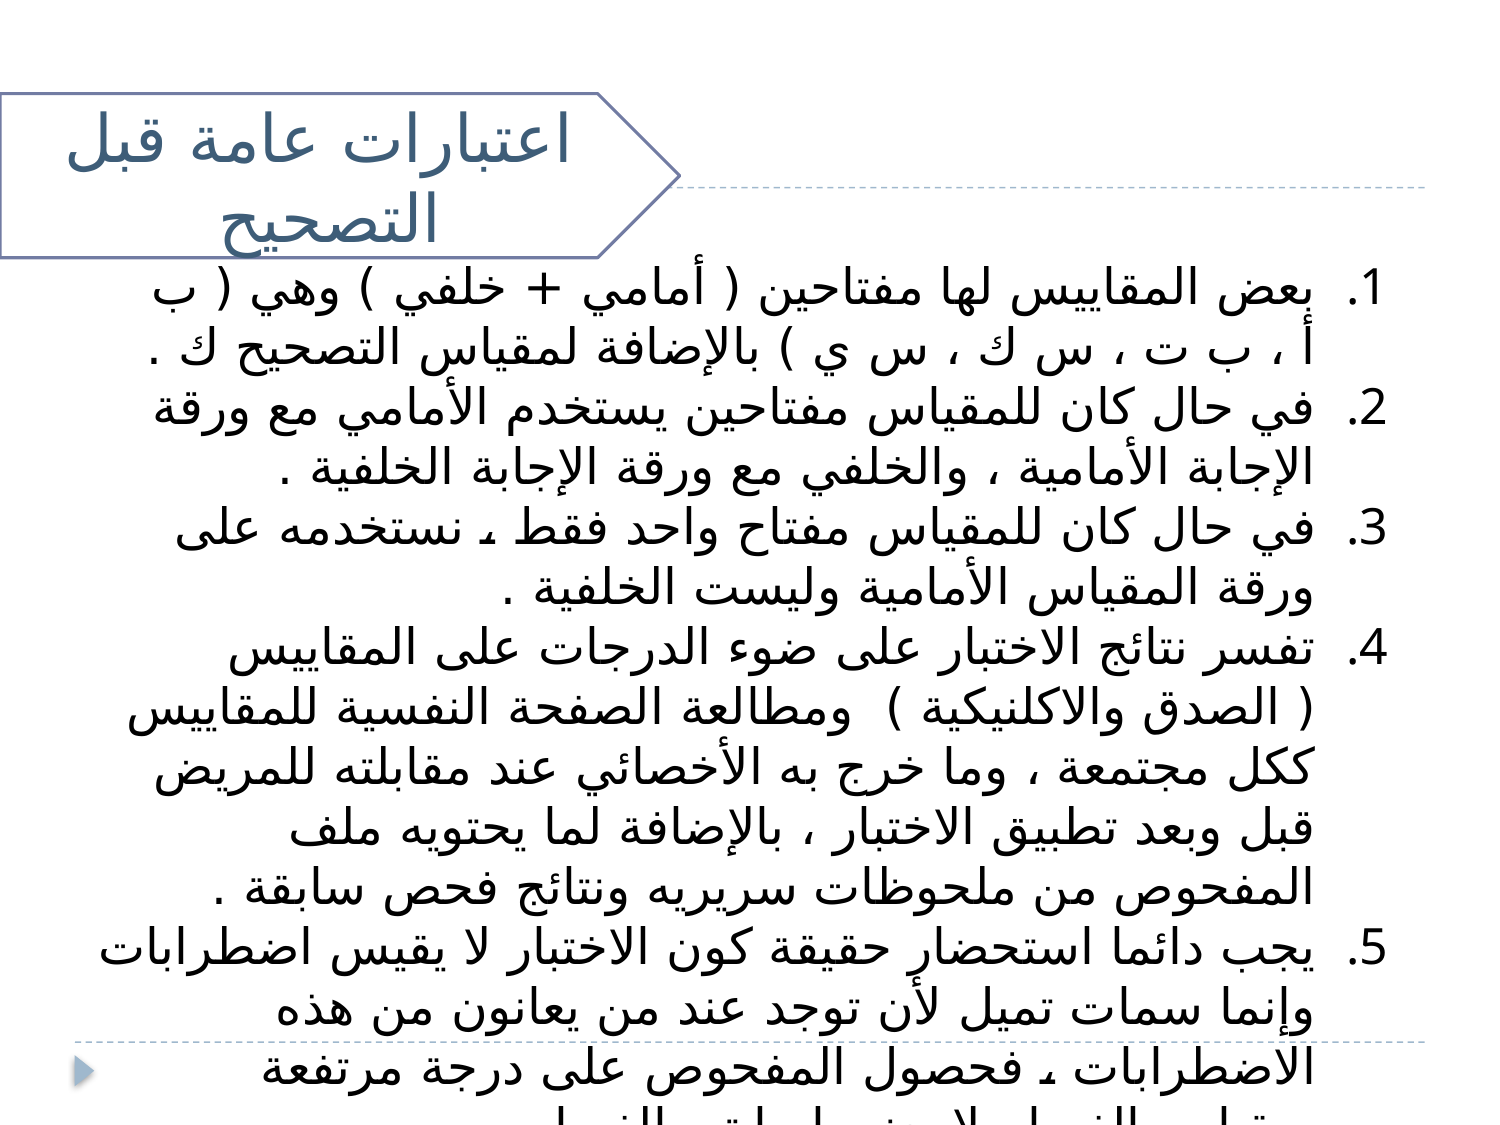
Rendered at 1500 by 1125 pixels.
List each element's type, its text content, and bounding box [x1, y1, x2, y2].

text_box اعتبارات عامة قبل التصحيح [0, 92, 681, 260]
text_box بعض المقاييس لها مفتاحين ( أمامي + خلفي ) وهي ( ب أ ، ب ت ، س ك ، س ي ) بالإضافة لمقياس التصحيح ك . في حال كان للمقياس مفتاحين يستخدم الأمامي مع ورقة الإجابة الأمامية ، والخلفي مع ورقة الإجابة الخلفية . في حال كان للمقياس مفتاح واحد فقط ، نستخدمه على ورقة المقياس الأمامية وليست الخلفية . تفسر نتائج الاختبار على ضوء الدرجات على المقاييس ( الصدق والاكلنيكية ) ومطالعة الصفحة النفسية للمقاييس ككل مجتمعة ، وما خرج به الأخصائي عند مقابلته للمريض قبل وبعد تطبيق الاختبار ، بالإضافة لما يحتويه ملف المفحوص من ملحوظات سريريه ونتائج فحص سابقة . يجب دائما استحضار حقيقة كون الاختبار لا يقيس اضطرابات وإنما سمات تميل لأن توجد عند من يعانون من هذه الاضطرابات ، فحصول المفحوص على درجة مرتفعة بمقياس الفصام لا يعني إصابته بالفصام يمكن للاختبار أن يكون أداة مفيدة في المساعدة بتصنيف ( تشخيص ) الاضطرابات النفسية ولكن يجب دائما التنبه للملحوظة السابقة . [81, 187, 1407, 1125]
